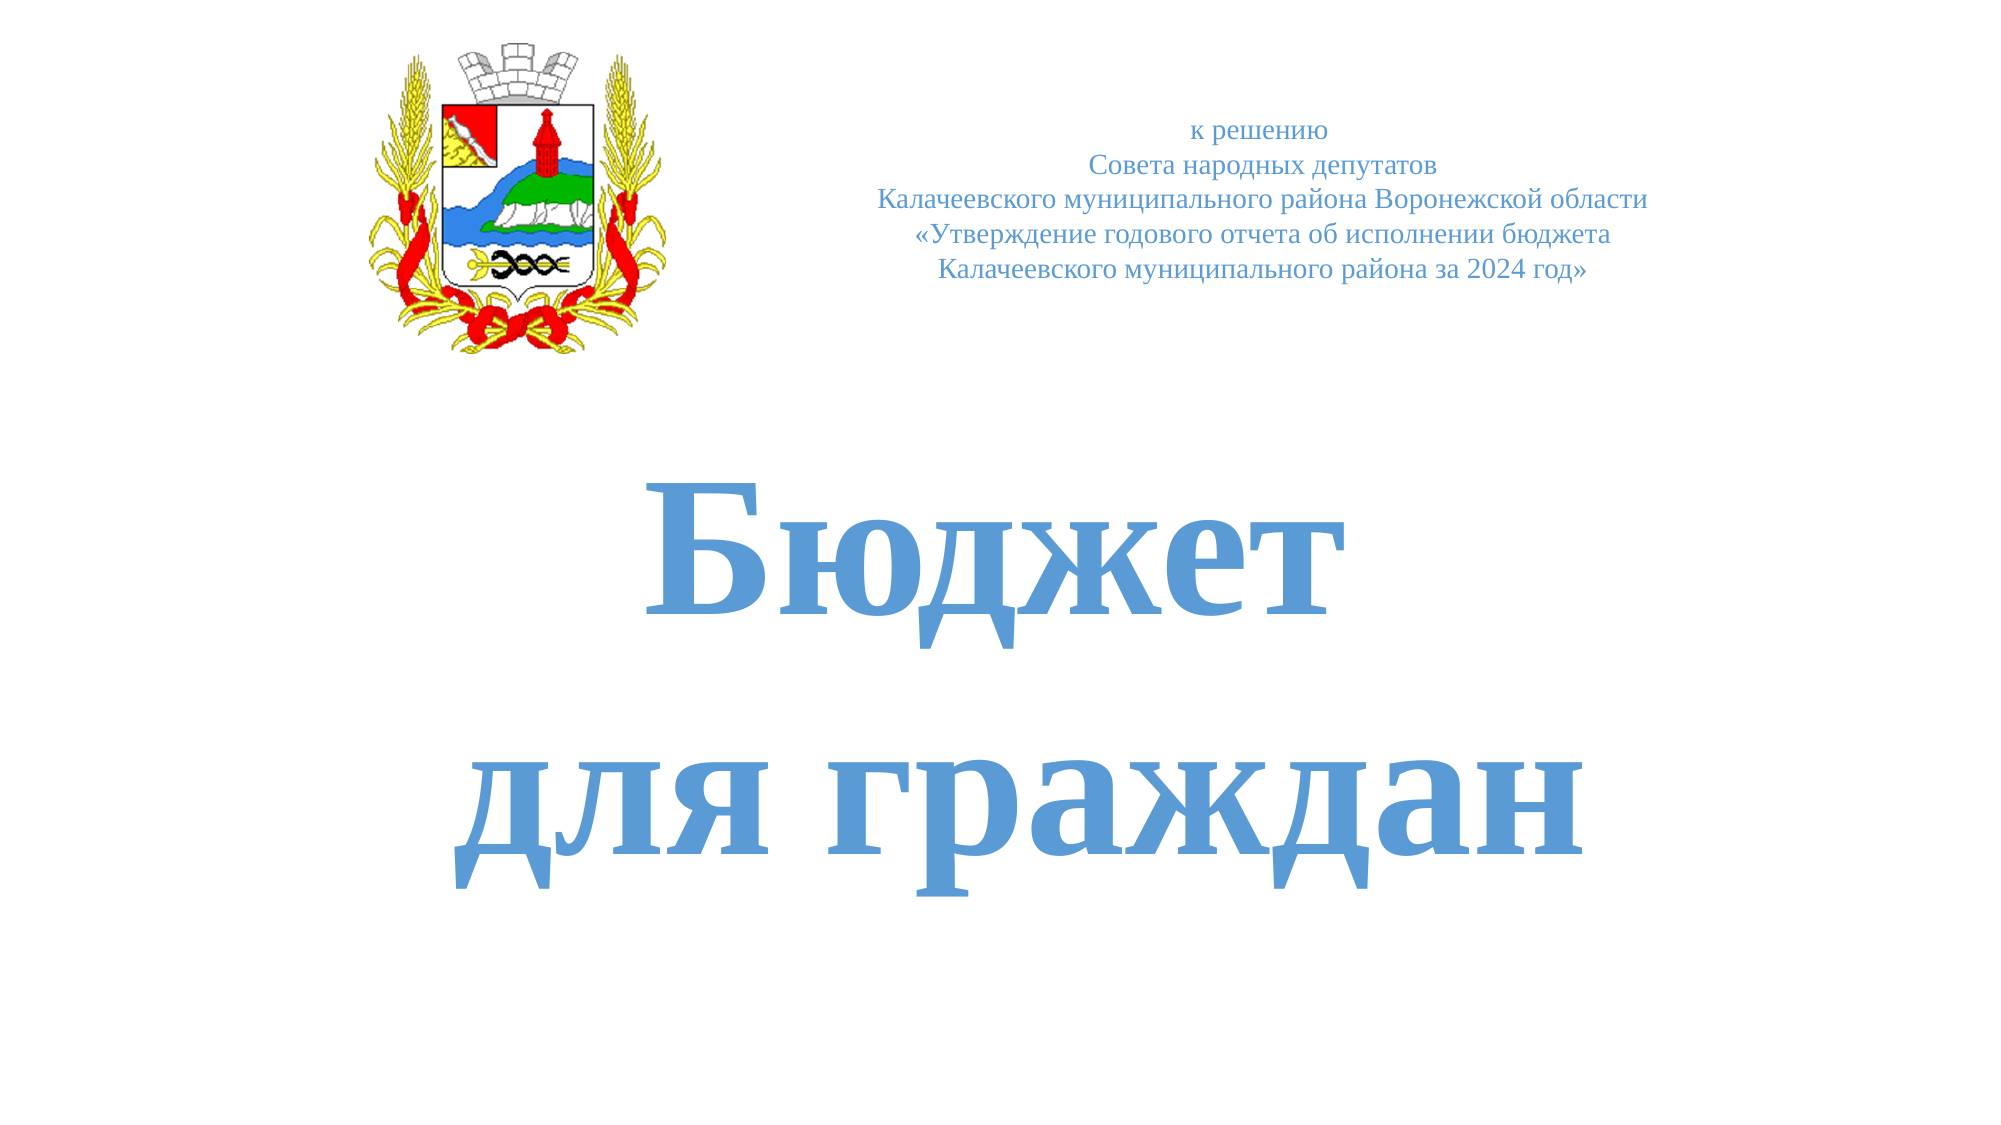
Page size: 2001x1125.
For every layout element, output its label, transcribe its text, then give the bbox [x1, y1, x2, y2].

picture [369, 43, 666, 354]
text_box Бюджет для граждан [437, 407, 1603, 902]
text_box к решению Совета народных депутатов Калачеевского муниципального района Воронежской области «Утверждение годового отчета об исполнении бюджета Калачеевского муниципального района за 2024 год» [829, 102, 1697, 293]
